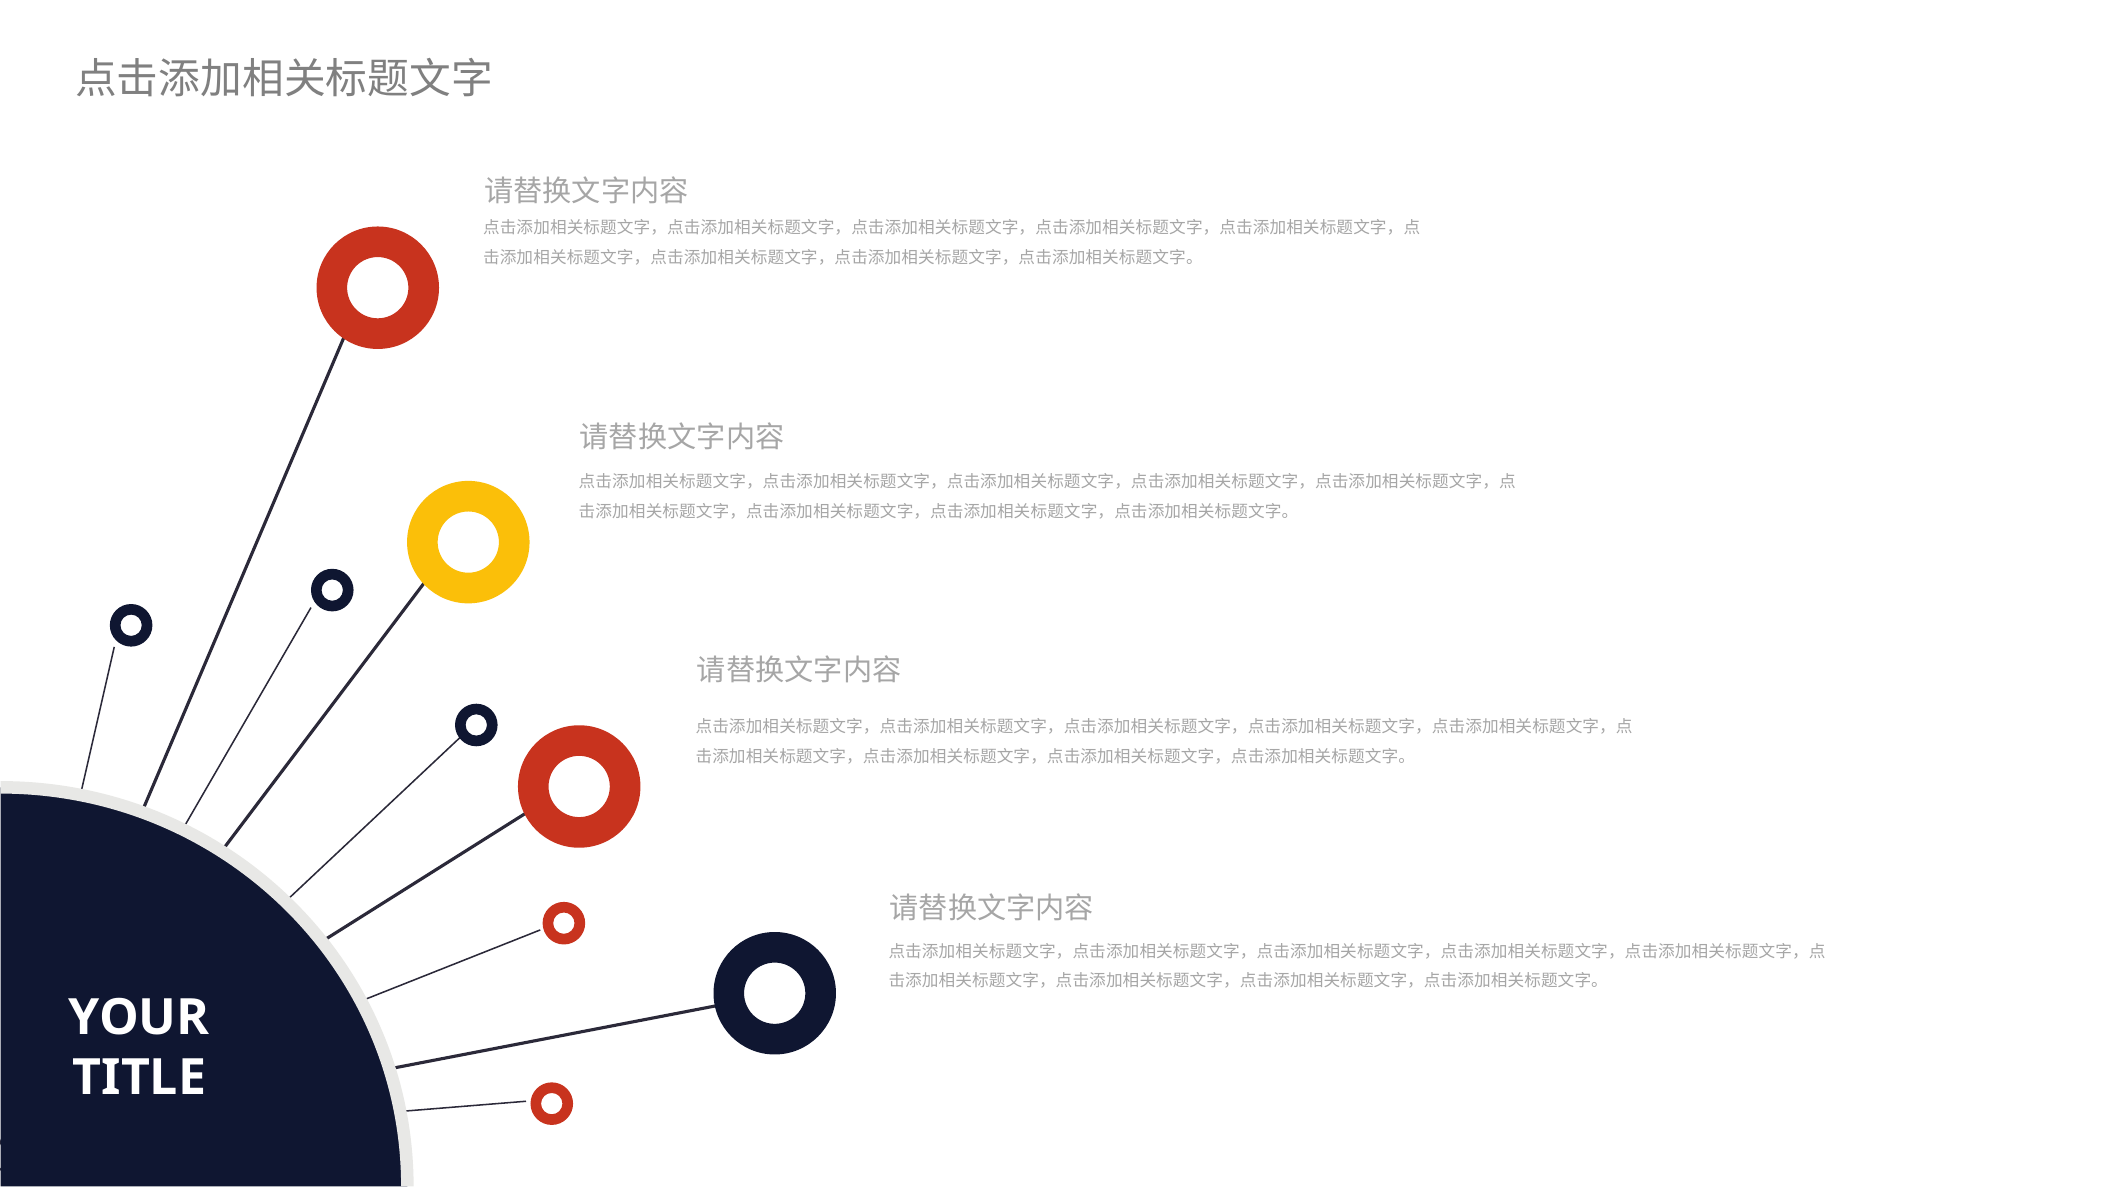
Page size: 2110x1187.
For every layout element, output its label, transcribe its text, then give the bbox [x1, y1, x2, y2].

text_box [0, 326, 722, 1176]
text_box 请替换文字内容 [873, 874, 1273, 933]
text_box [316, 226, 440, 326]
text_box 请替换文字内容 [722, 403, 963, 462]
text_box 点击添加相关标题文字 [59, 44, 563, 107]
text_box 点击添加相关标题文字，点击添加相关标题文字，点击添加相关标题文字，点击添加相关标题文字，点击添加相关标题文字，点击添加相关标题文字，点击添加相关标题文字，点击添加相关标题文字，点击添加相关标题文字。 [722, 453, 1540, 529]
text_box 请替换文字内容 [722, 642, 1080, 694]
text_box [0, 787, 408, 1187]
text_box 点击添加相关标题文字，点击添加相关标题文字，点击添加相关标题文字，点击添加相关标题文字，点击添加相关标题文字，点击添加相关标题文字，点击添加相关标题文字，点击添加相关标题文字，点击添加相关标题文字。 [468, 199, 1445, 274]
text_box 请替换文字内容 [468, 157, 867, 216]
text_box [722, 932, 836, 1055]
text_box 点击添加相关标题文字，点击添加相关标题文字，点击添加相关标题文字，点击添加相关标题文字，点击添加相关标题文字，点击添加相关标题文字，点击添加相关标题文字，点击添加相关标题文字，点击添加相关标题文字。 [873, 922, 1850, 998]
text_box 点击添加相关标题文字，点击添加相关标题文字，点击添加相关标题文字，点击添加相关标题文字，点击添加相关标题文字，点击添加相关标题文字，点击添加相关标题文字，点击添加相关标题文字，点击添加相关标题文字。 [722, 698, 1658, 773]
